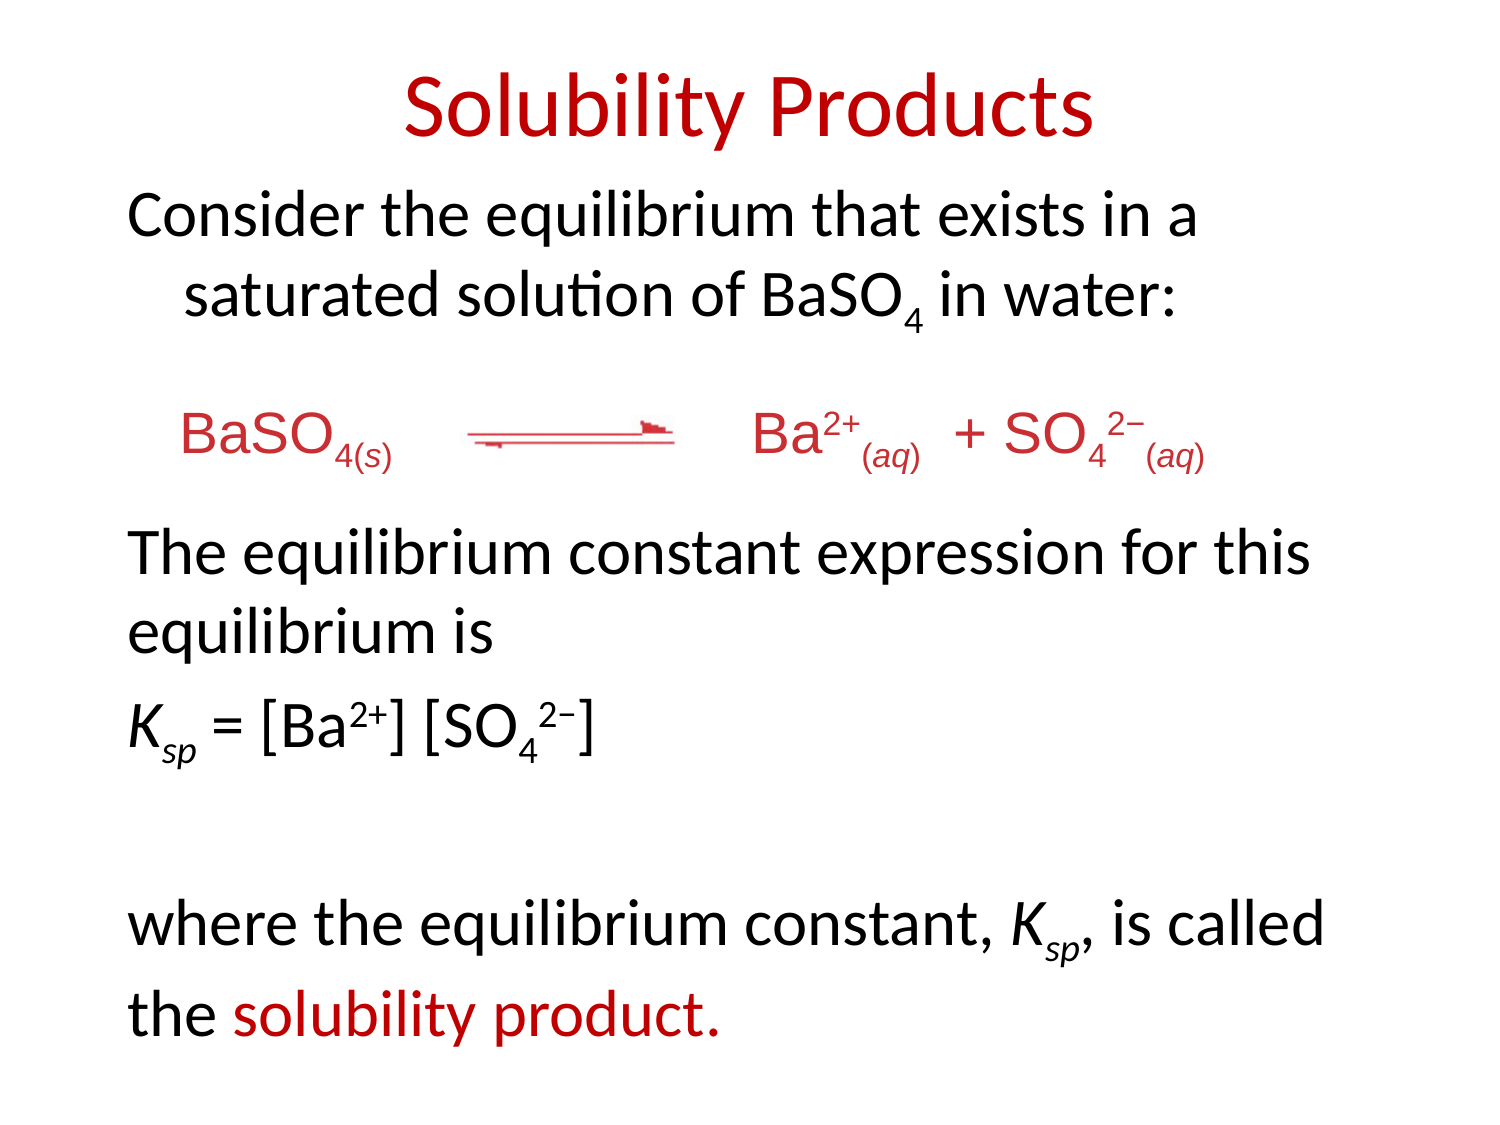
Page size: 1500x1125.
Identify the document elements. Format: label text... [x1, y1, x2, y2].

text_box Solubility Products [0, 37, 1500, 225]
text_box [155, 387, 1243, 474]
text_box The equilibrium constant expression for this equilibrium is Ksp = [Ba2+] [SO42−] where the equilibrium constant, Ksp, is called the solubility product. [112, 500, 1388, 975]
text_box Consider the equilibrium that exists in a saturated solution of BaSO4 in water: [112, 162, 1388, 400]
